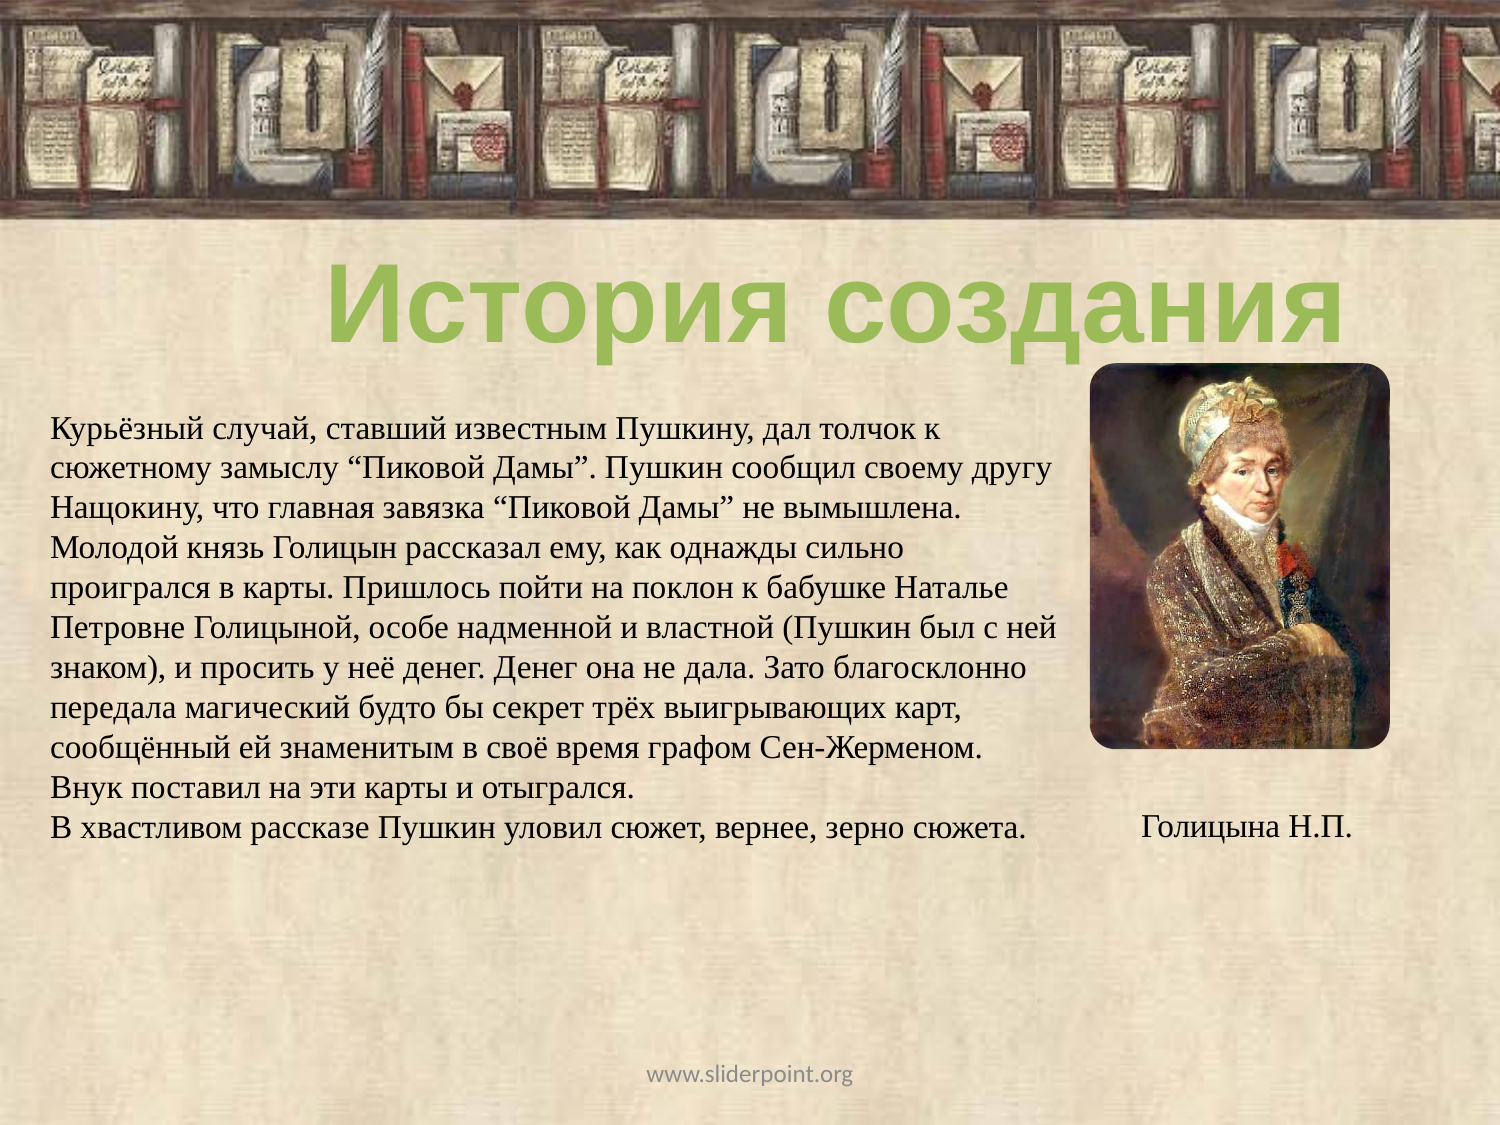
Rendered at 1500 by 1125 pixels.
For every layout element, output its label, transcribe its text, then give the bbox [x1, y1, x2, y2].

text_box Курьёзный случай, ставший известным Пушкину, дал толчок к сюжетному замыслу “Пиковой Дамы”. Пушкин сообщил своему другу Нащокину, что главная завязка “Пиковой Дамы” не вымышлена. Молодой князь Голицын рассказал ему, как однажды сильно проигрался в карты. Пришлось пойти на поклон к бабушке Наталье Петровне Голицыной, особе надменной и властной (Пушкин был с ней знаком), и просить у неё денег. Денег она не дала. Зато благосклонно передала магический будто бы секрет трёх выигрывающих карт, сообщённый ей знаменитым в своё время графом Сен-Жерменом. Внук поставил на эти карты и отыгрался. В хвастливом рассказе Пушкин уловил сюжет, вернее, зерно сюжета. [35, 398, 1079, 853]
text_box Голицына Н.П. [1101, 796, 1383, 852]
footer www.sliderpoint.org [512, 1042, 988, 1103]
picture [0, 0, 1500, 1125]
text_box История создания [257, 222, 1415, 373]
